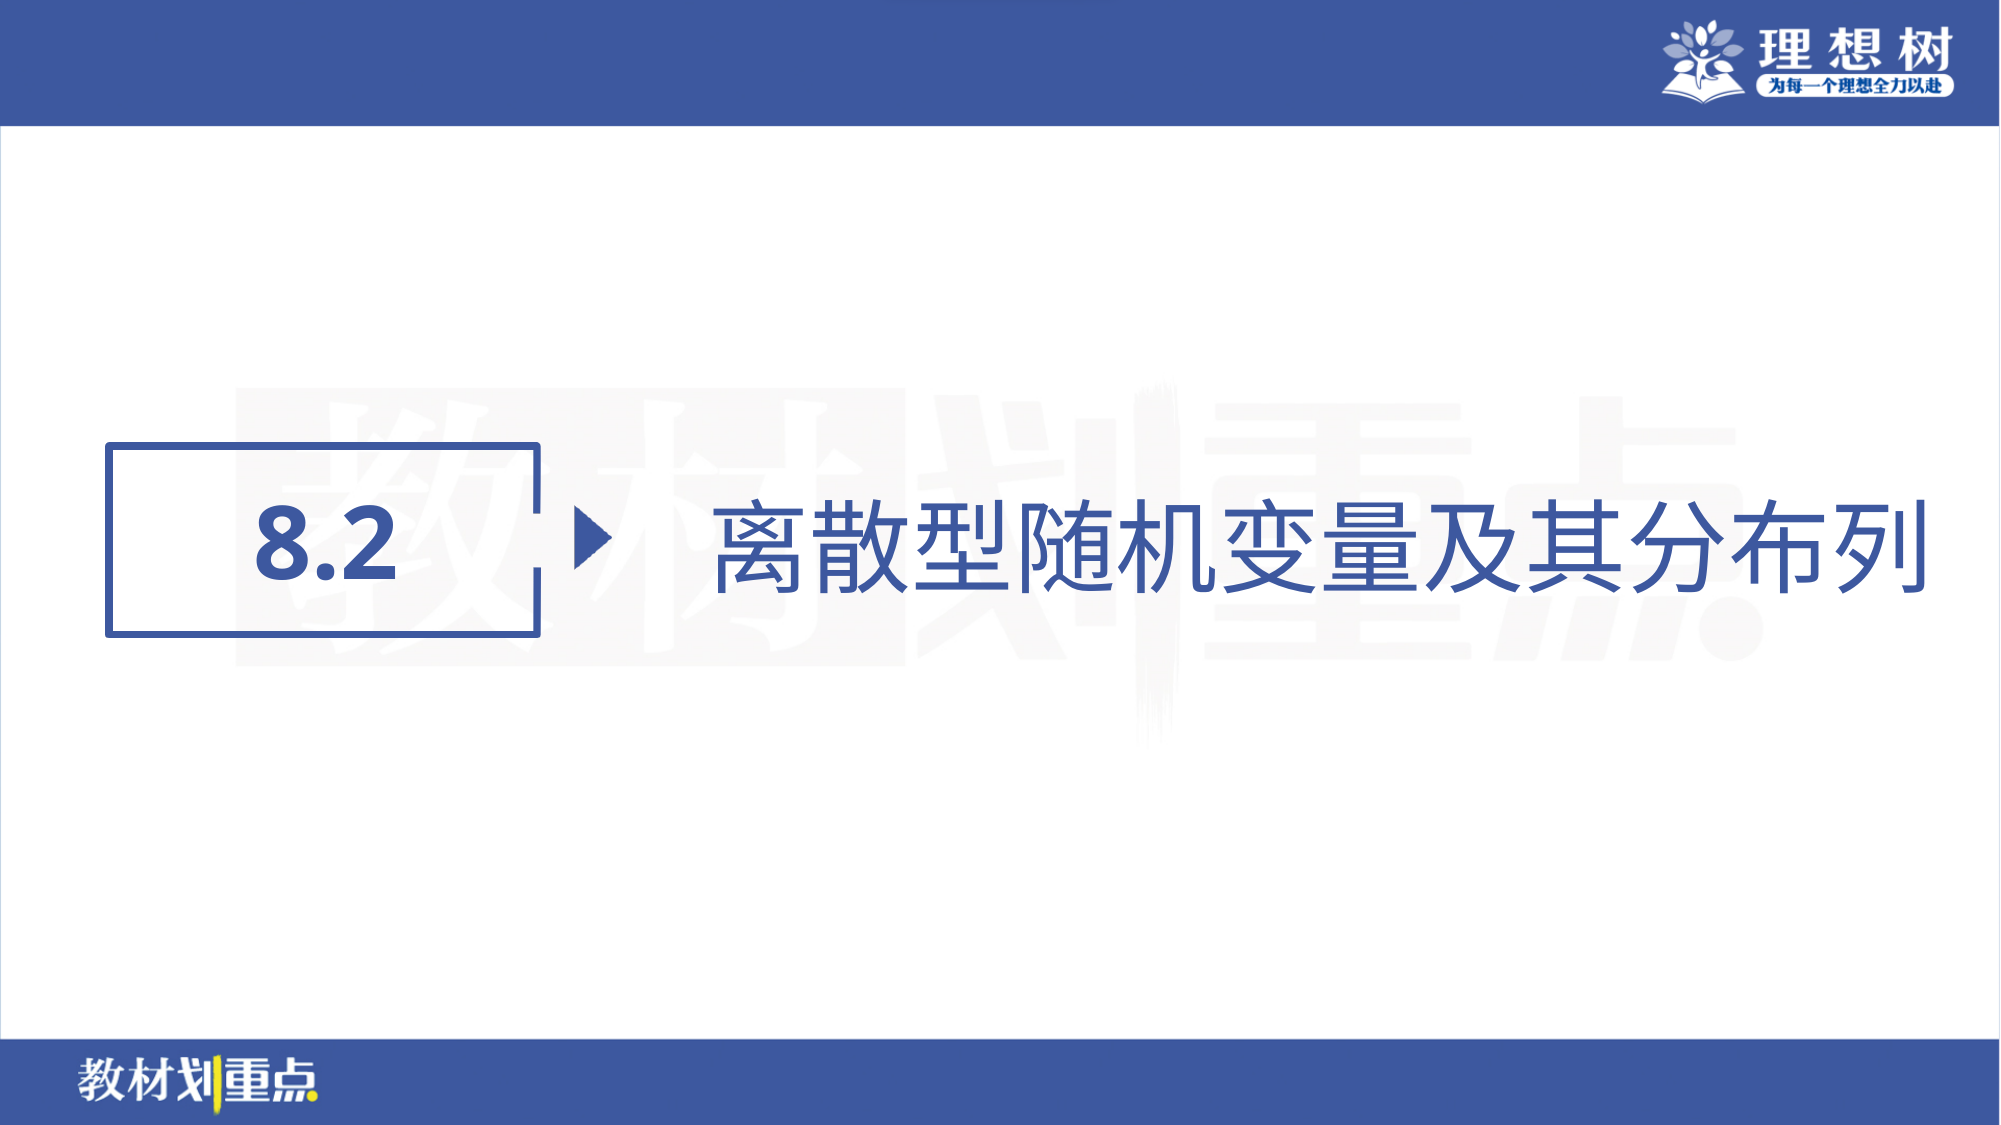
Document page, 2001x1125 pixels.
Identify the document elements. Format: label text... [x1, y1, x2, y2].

text_box 离散型随机变量及其分布列 [708, 424, 1967, 635]
picture [0, 0, 2000, 1125]
